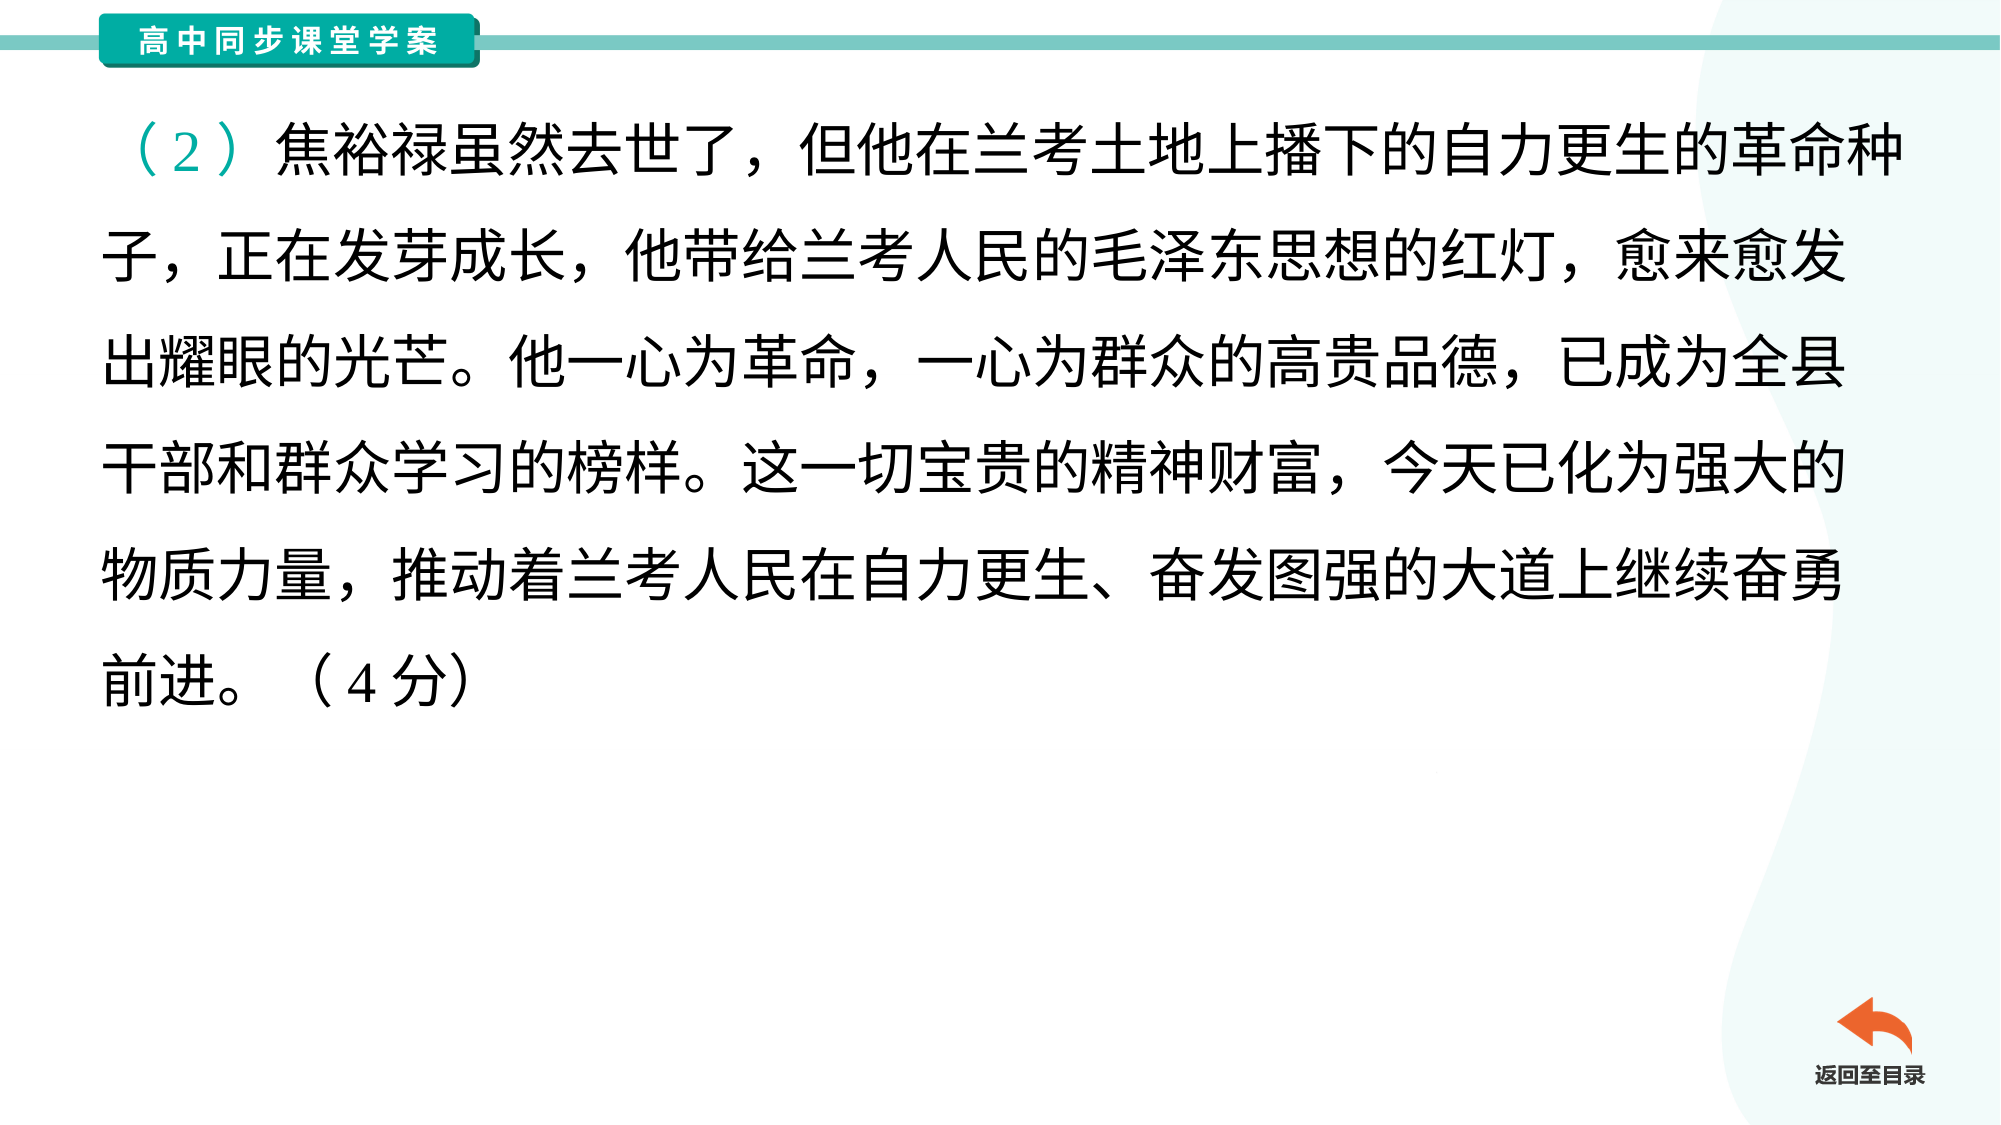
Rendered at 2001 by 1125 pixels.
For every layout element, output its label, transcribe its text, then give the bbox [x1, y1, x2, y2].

text_box （2）焦裕禄虽然去世了，但他在兰考土地上播下的自力更生的革命种 子，正在发芽成长，他带给兰考人民的毛泽东思想的红灯，愈来愈发 出耀眼的光芒。他一心为革命，一心为群众的高贵品德，已成为全县 干部和群众学习的榜样。这一切宝贵的精神财富，今天已化为强大的 物质力量，推动着兰考人民在自力更生、奋发图强的大道上继续奋勇 前进。（4分） [100, 76, 1899, 715]
picture [0, 0, 2000, 1125]
